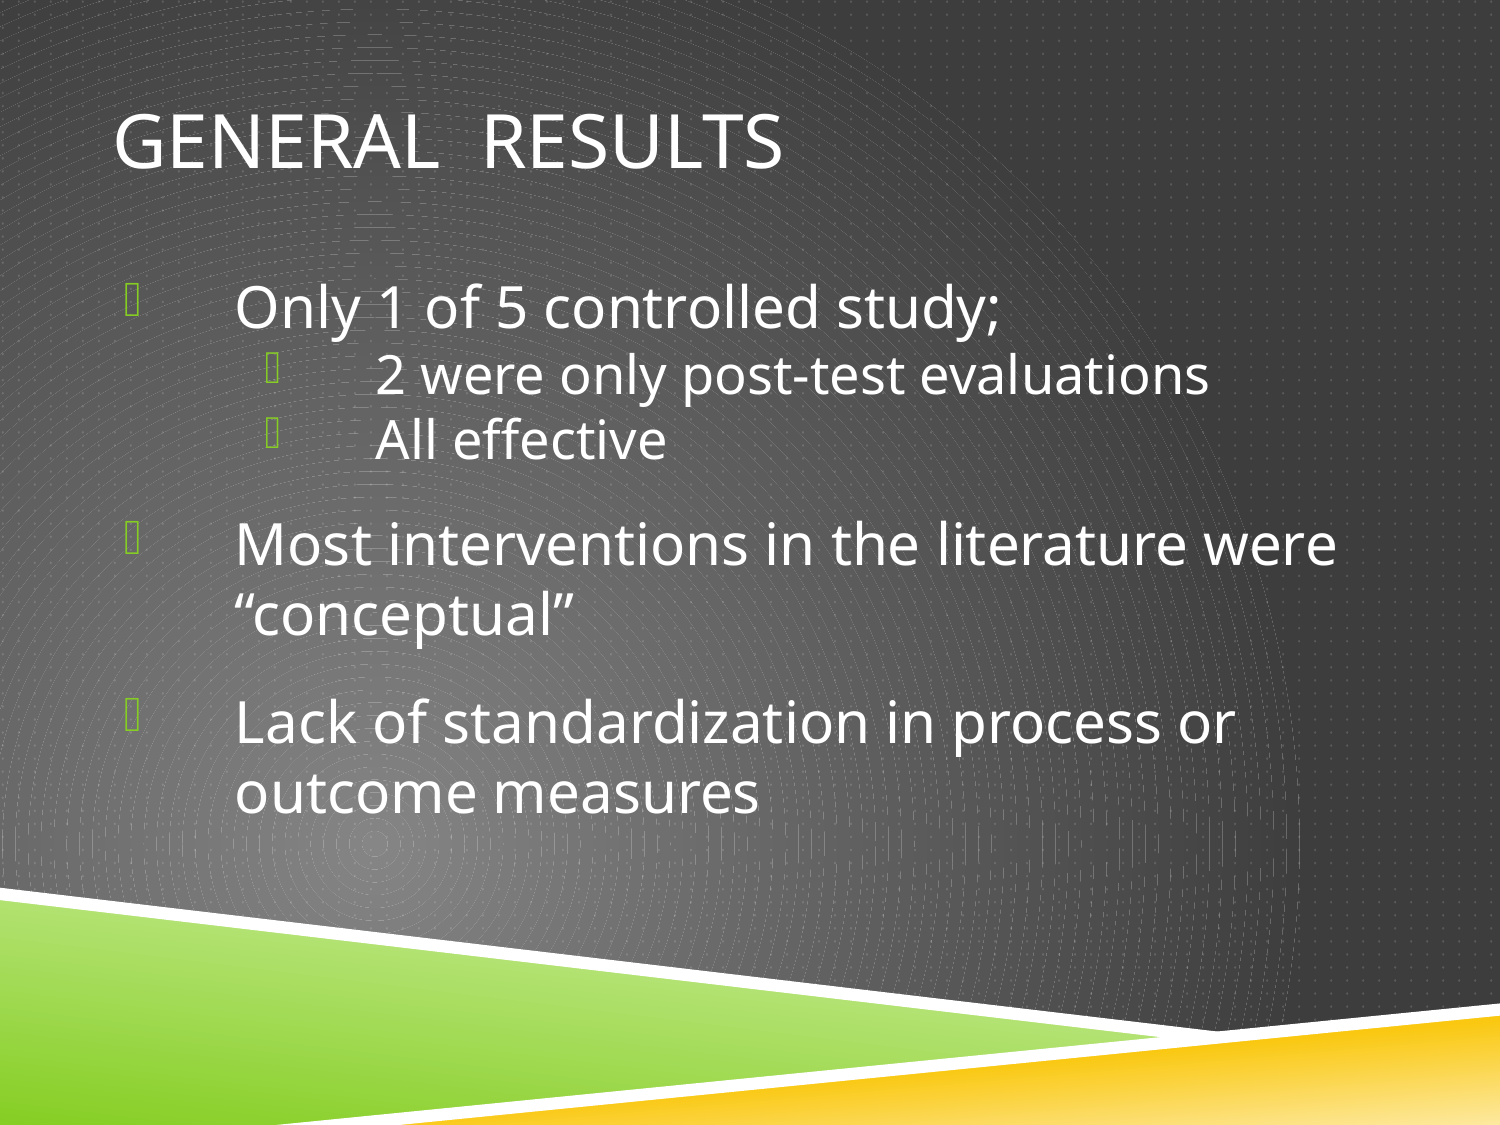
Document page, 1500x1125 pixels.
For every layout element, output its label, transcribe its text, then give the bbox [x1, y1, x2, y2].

title GENERAL RESULTS [112, 45, 1388, 233]
list Only 1 of 5 controlled study; 2 were only post-test evaluations All effective Most interventions in the literature were “conceptual” Lack of standardization in process or outcome measures [112, 262, 1388, 876]
